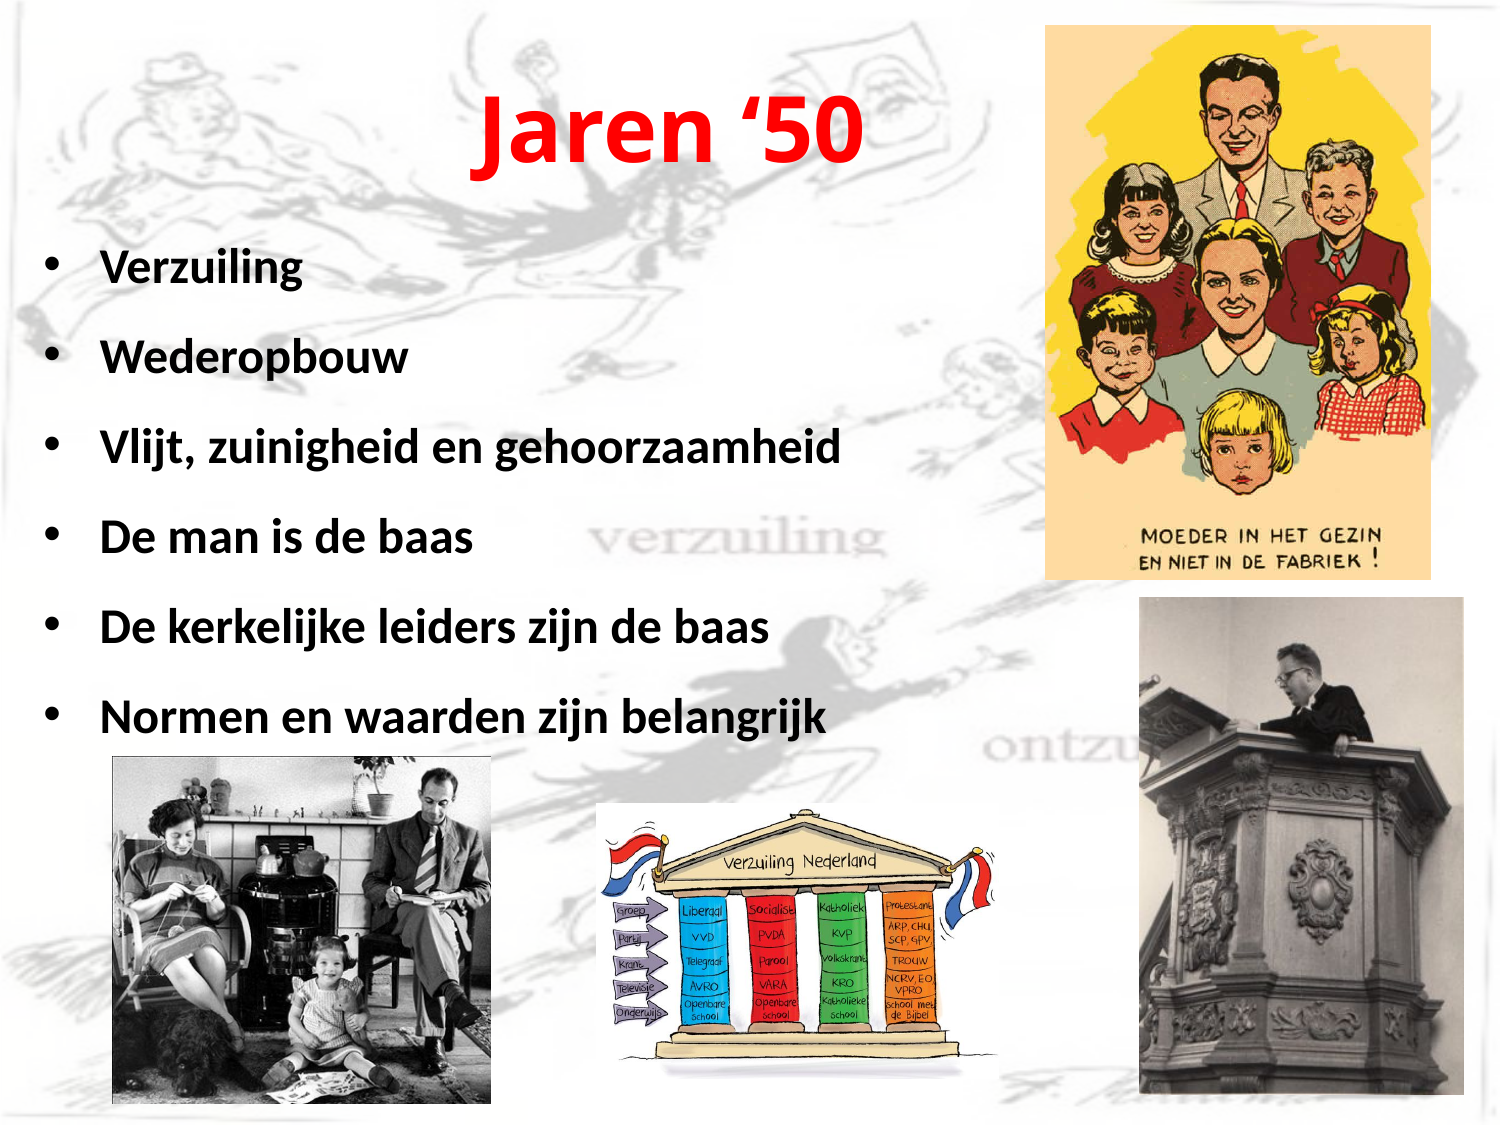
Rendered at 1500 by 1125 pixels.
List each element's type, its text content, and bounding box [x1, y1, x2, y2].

title Jaren ‘50 [71, 30, 1039, 221]
picture [1139, 597, 1464, 1095]
picture [1045, 25, 1431, 580]
picture [596, 803, 999, 1079]
text_box Verzuiling Wederopbouw Vlijt, zuinigheid en gehoorzaamheid De man is de baas De kerkelijke leiders zijn de baas Normen en waarden zijn belangrijk [28, 196, 939, 751]
picture [111, 756, 491, 1104]
